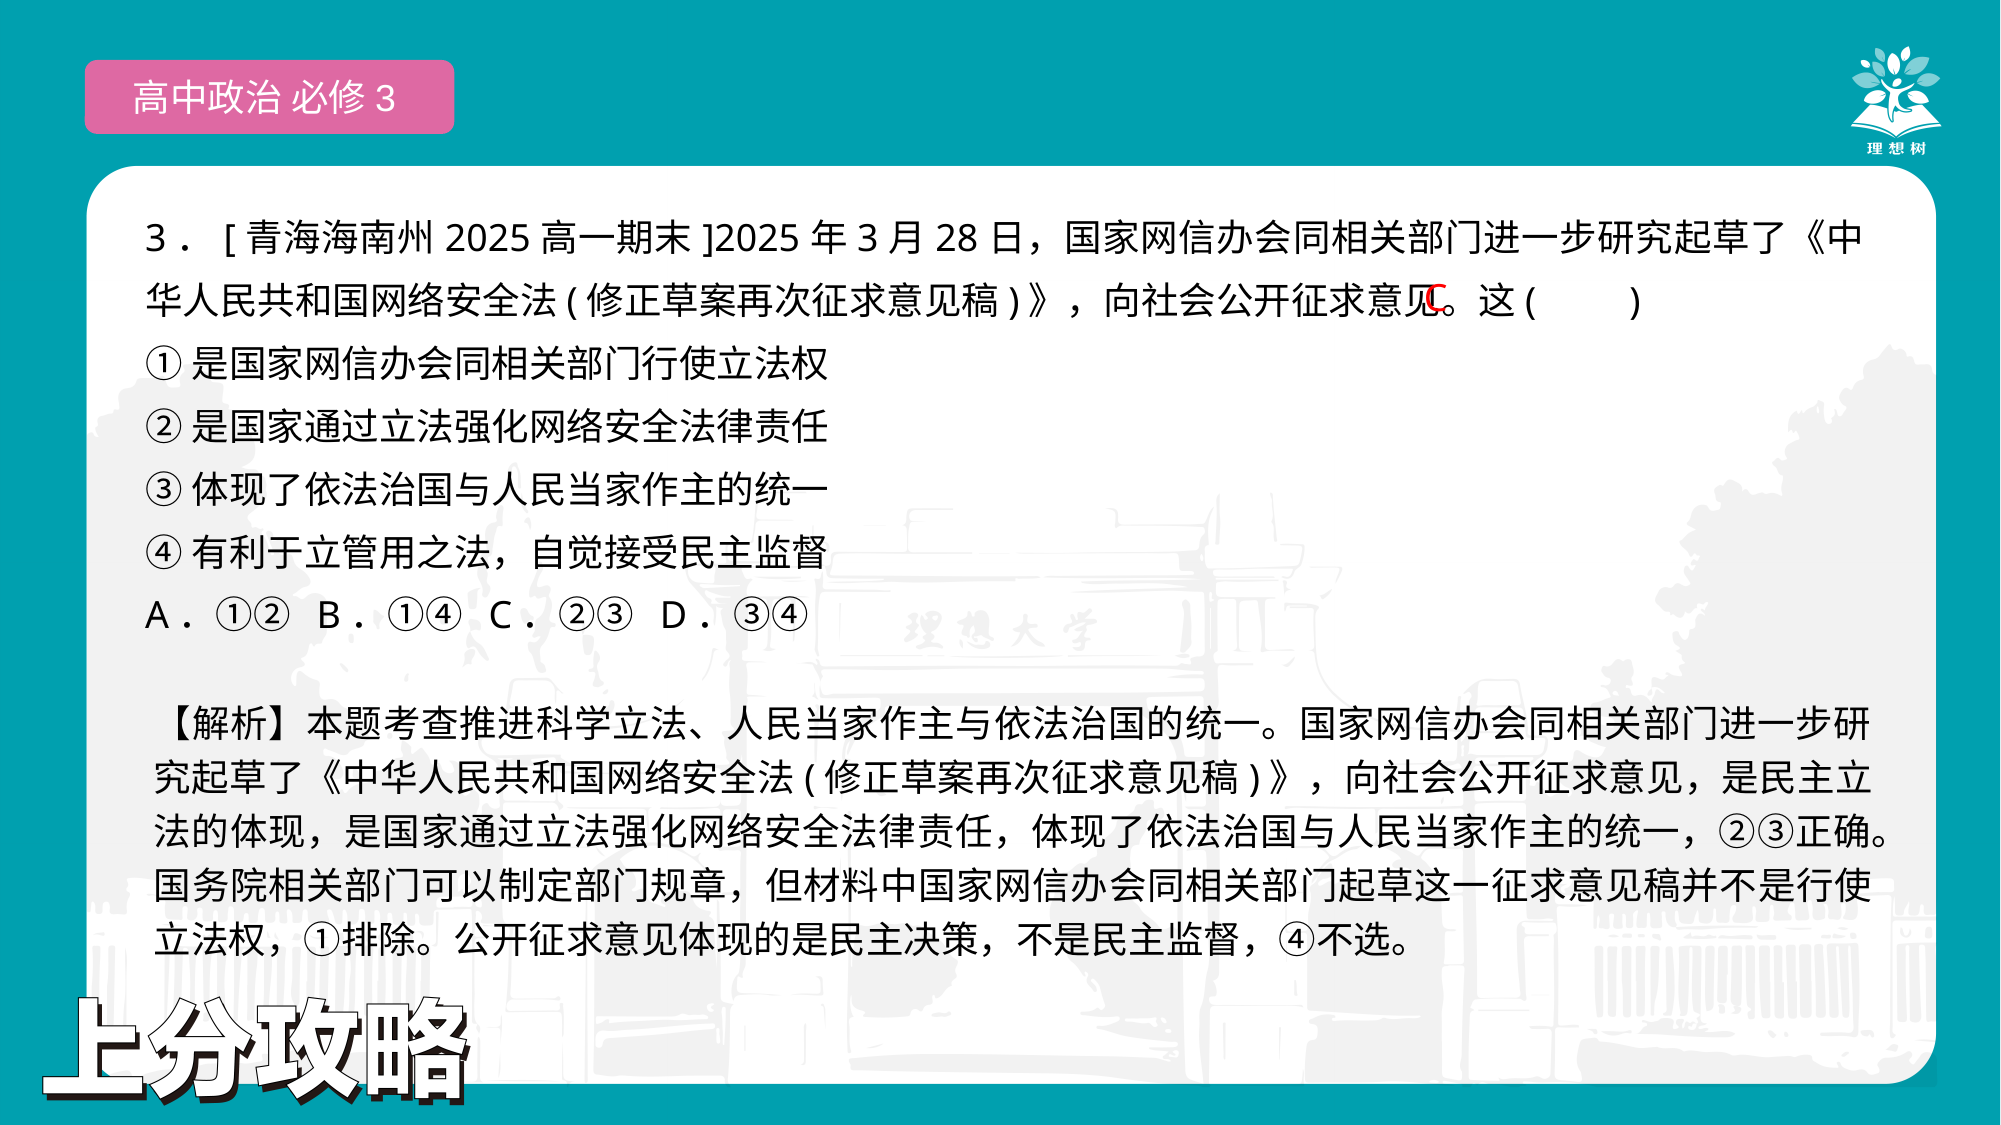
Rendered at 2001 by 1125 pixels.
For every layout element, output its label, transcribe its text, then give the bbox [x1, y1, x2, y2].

text_box C [1399, 244, 1517, 327]
text_box 高中政治 必修3 [83, 58, 456, 135]
text_box 3．[青海海南州2025高一期末]2025年3月28日，国家网信办会同相关部门进一步研究起草了《中华人民共和国网络安全法(修正草案再次征求意见稿)》，向社会公开征求意见。这( ) ①是国家网信办会同相关部门行使立法权 ②是国家通过立法强化网络安全法律责任 ③体现了依法治国与人民当家作主的统一 ④有利于立管用之法，自觉接受民主监督 A．①② B．①④ C．②③ D．③④ [130, 188, 1880, 644]
text_box 【解析】本题考查推进科学立法、人民当家作主与依法治国的统一。国家网信办会同相关部门进一步研究起草了《中华人民共和国网络安全法(修正草案再次征求意见稿)》，向社会公开征求意见，是民主立法的体现，是国家通过立法强化网络安全法律责任，体现了依法治国与人民当家作主的统一，②③正确。国务院相关部门可以制定部门规章，但材料中国家网信办会同相关部门起草这一征求意见稿并不是行使立法权，①排除。公开征求意见体现的是民主决策，不是民主监督，④不选。 [138, 683, 1888, 969]
picture [0, 0, 2001, 1125]
